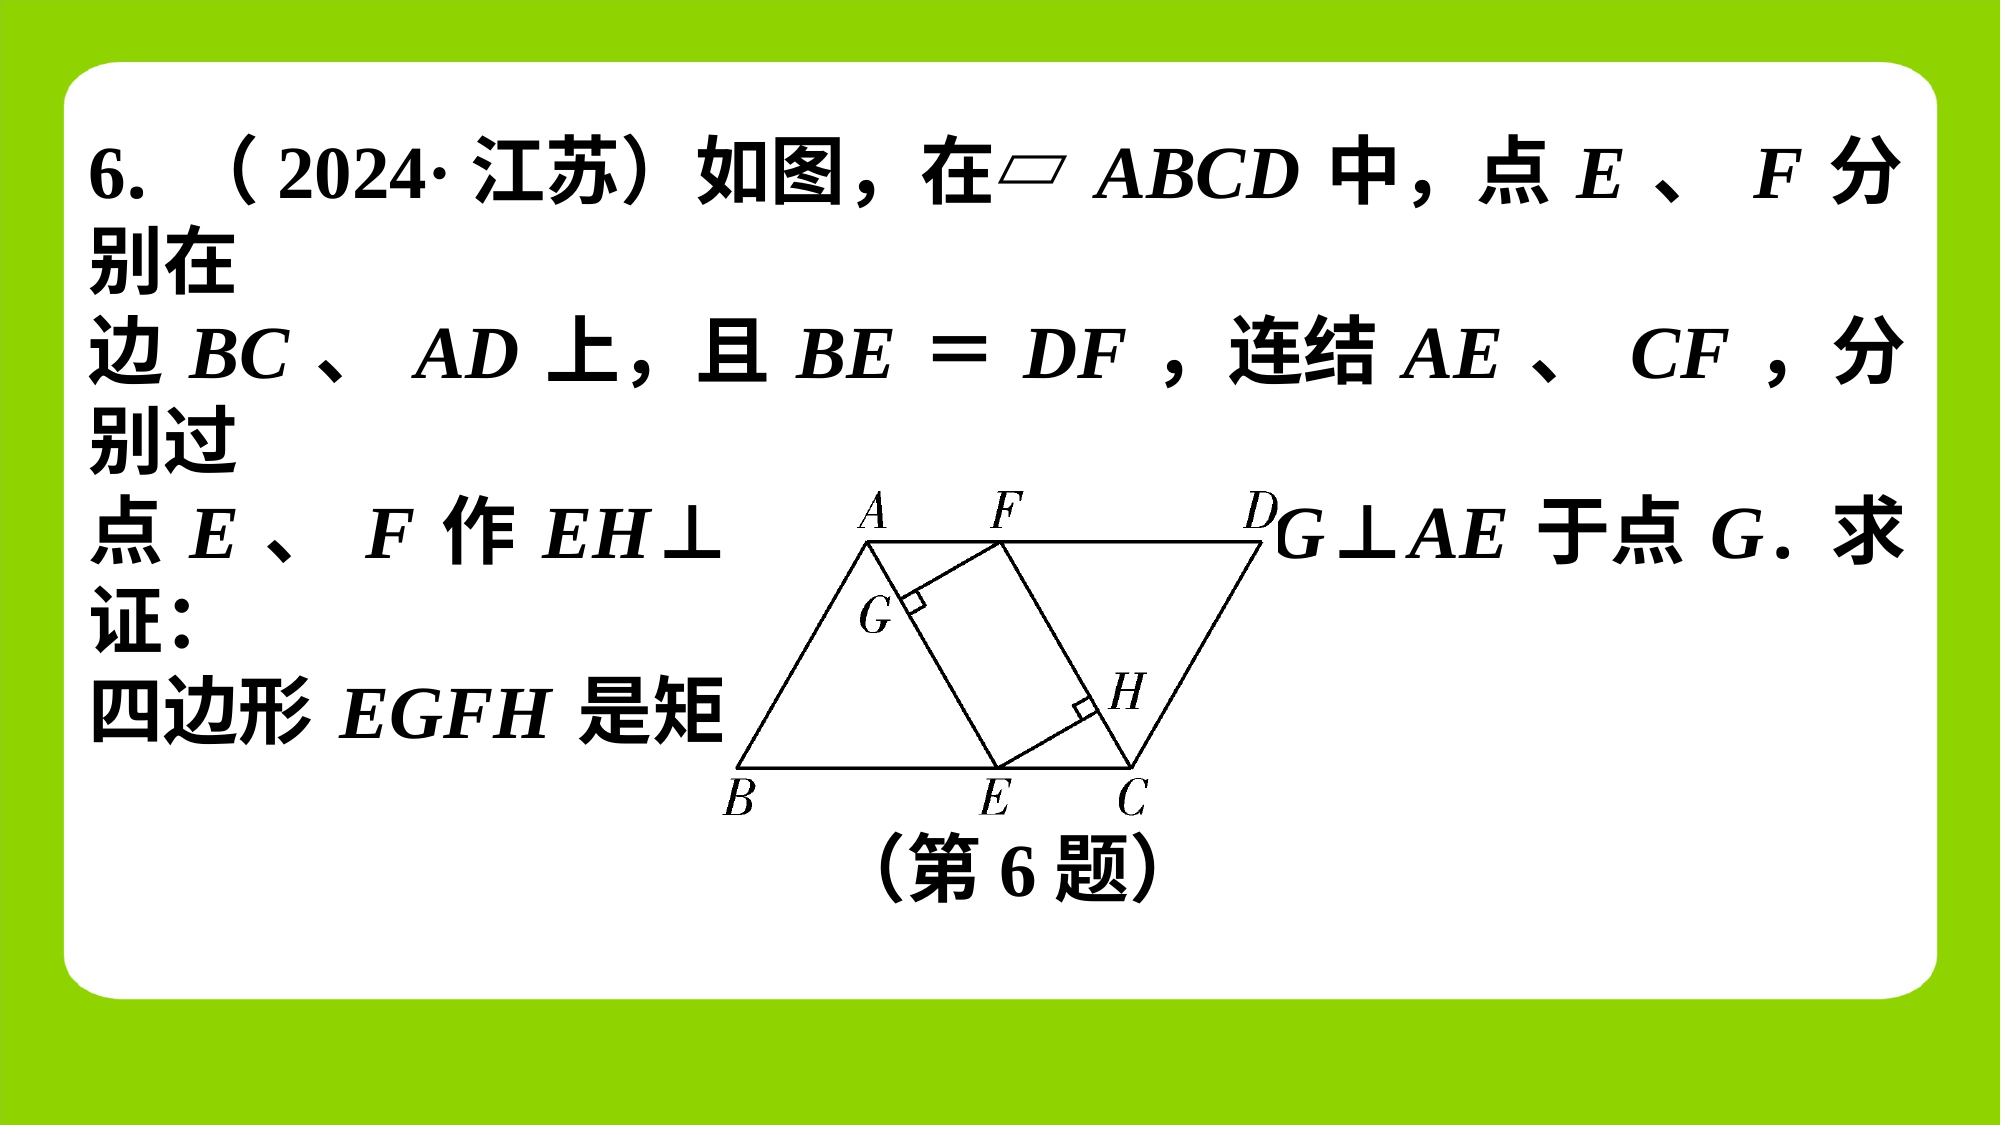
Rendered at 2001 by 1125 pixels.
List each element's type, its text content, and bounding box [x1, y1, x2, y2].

text_box 6. （2024·江苏）如图，在▱ABCD中，点E、F分别在 边BC、AD上，且BE＝DF，连结AE、CF，分别过 点E、F作EH⊥CF于点H，FG⊥AE于点G. 求证： 四边形EGFH是矩形. [88, 123, 1974, 488]
picture [0, 0, 2001, 1125]
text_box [722, 491, 1278, 913]
